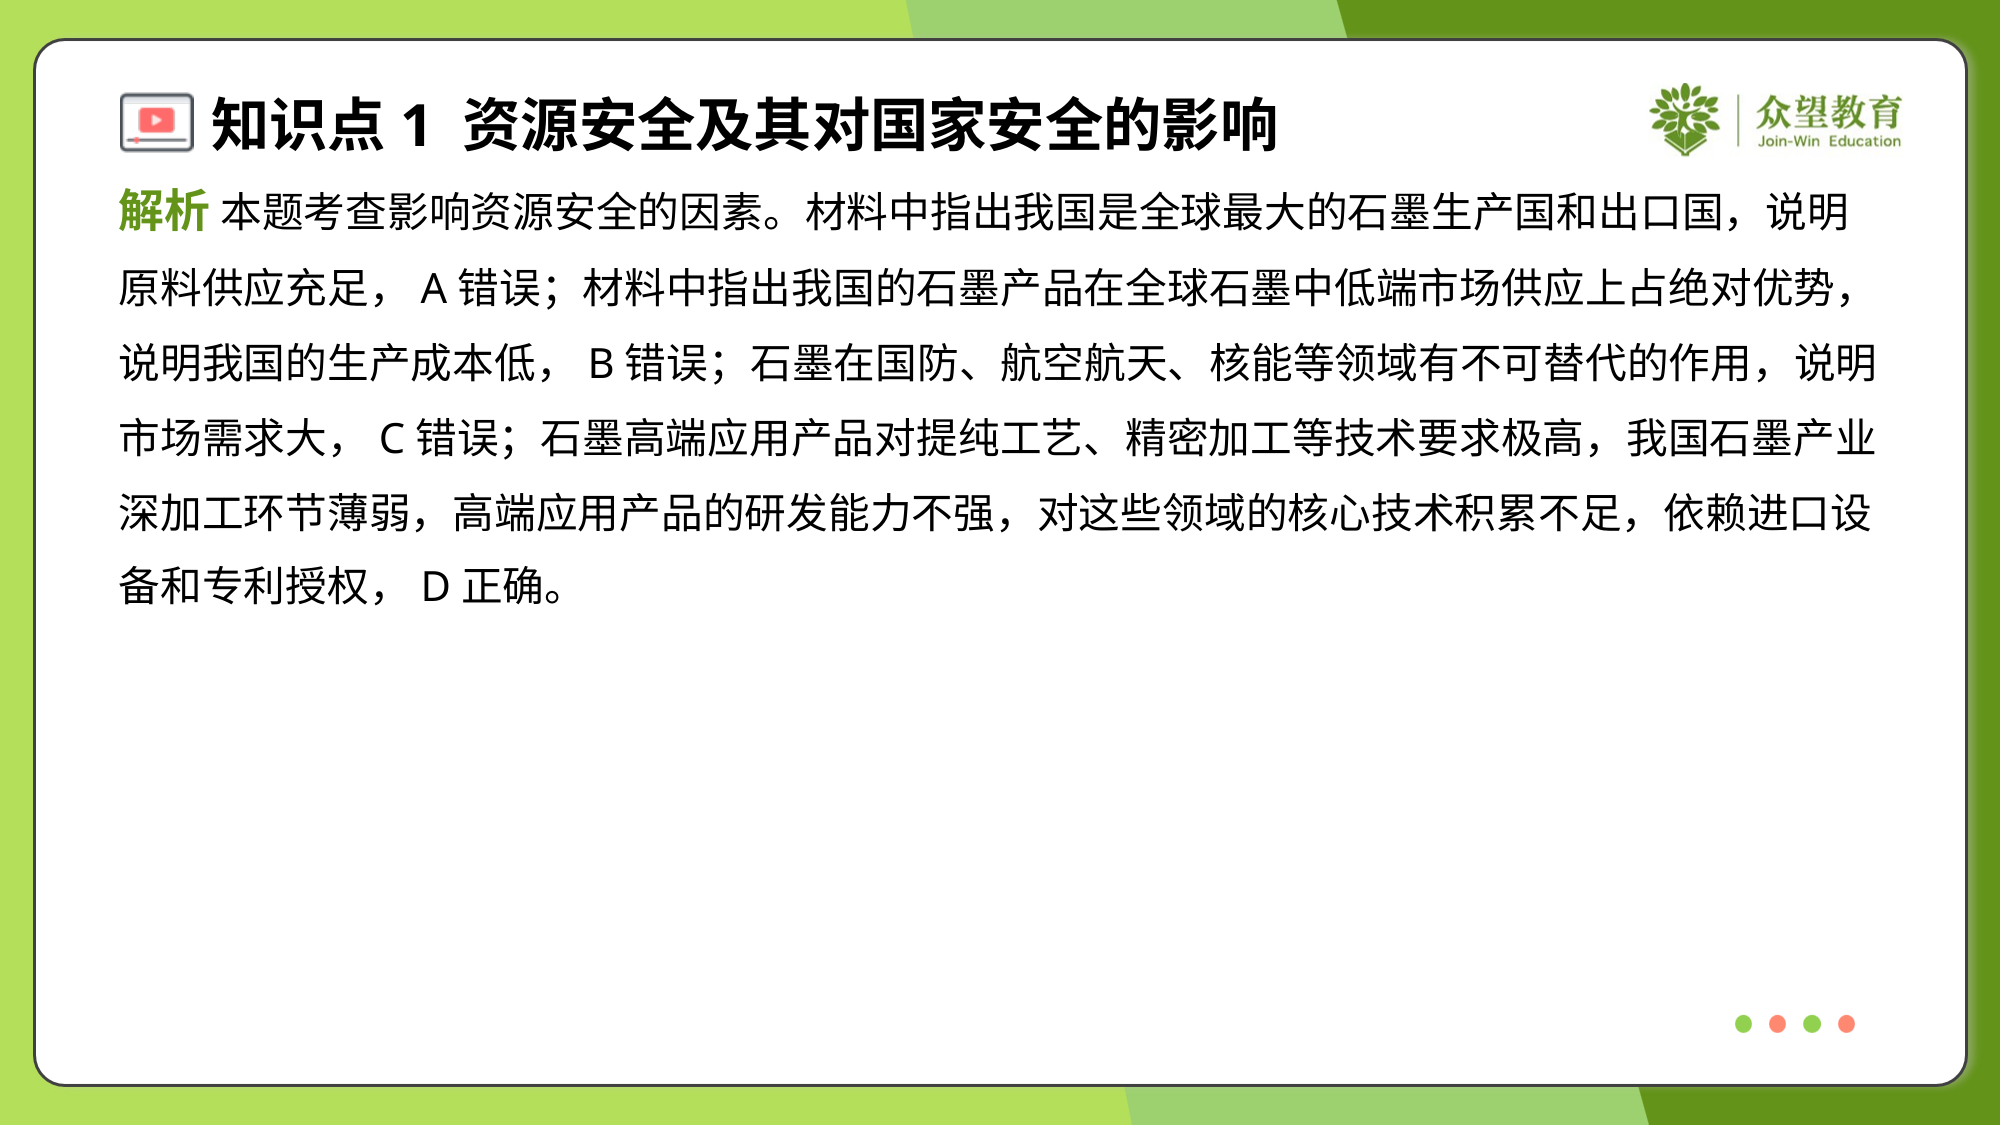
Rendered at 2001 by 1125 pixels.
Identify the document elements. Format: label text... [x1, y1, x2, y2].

text_box 解析 本题考查影响资源安全的因素。材料中指出我国是全球最大的石墨生产国和出口国，说明 原料供应充足，A错误；材料中指出我国的石墨产品在全球石墨中低端市场供应上占绝对优势， 说明我国的生产成本低，B错误；石墨在国防、航空航天、核能等领域有不可替代的作用，说明 市场需求大，C错误；石墨高端应用产品对提纯工艺、精密加工等技术要求极高，我国石墨产业 深加工环节薄弱，高端应用产品的研发能力不强，对这些领域的核心技术积累不足，依赖进口设 备和专利授权，D正确。 [118, 159, 1883, 602]
picture [0, 0, 2000, 1125]
